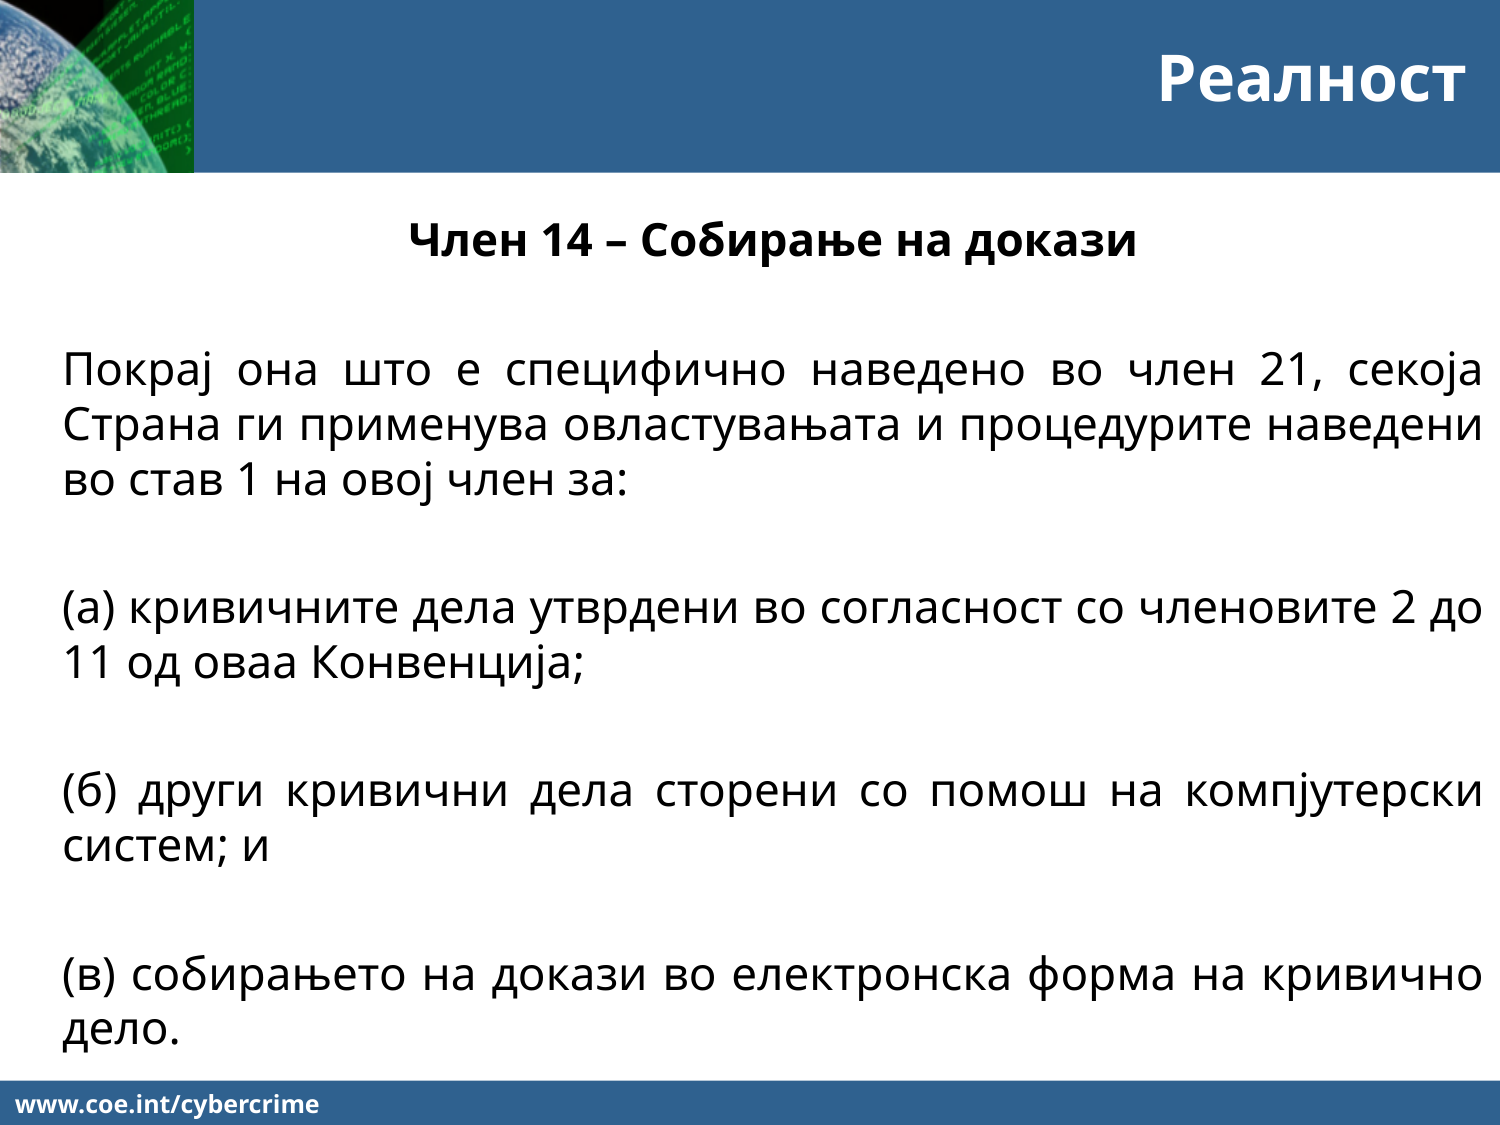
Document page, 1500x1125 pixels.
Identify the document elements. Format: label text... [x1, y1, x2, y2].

text_box Реалност [206, 29, 1483, 122]
picture [0, 0, 194, 173]
text_box Член 14 – Собирање на докази Покрај она што е специфично наведено во член 21, секоја Страна ги применува овластувањата и процедурите наведени во став 1 на овој член за: (а) кривичните дела утврдени во согласност со членовите 2 до 11 од оваа Конвенција; (б) други кривични дела сторени со помош на компјутерски систем; и (в) собирањето на докази во електронска форма на кривично дело. [47, 175, 1500, 983]
text_box [197, 0, 1500, 175]
text_box www.coe.int/cybercrime [0, 1079, 1500, 1125]
